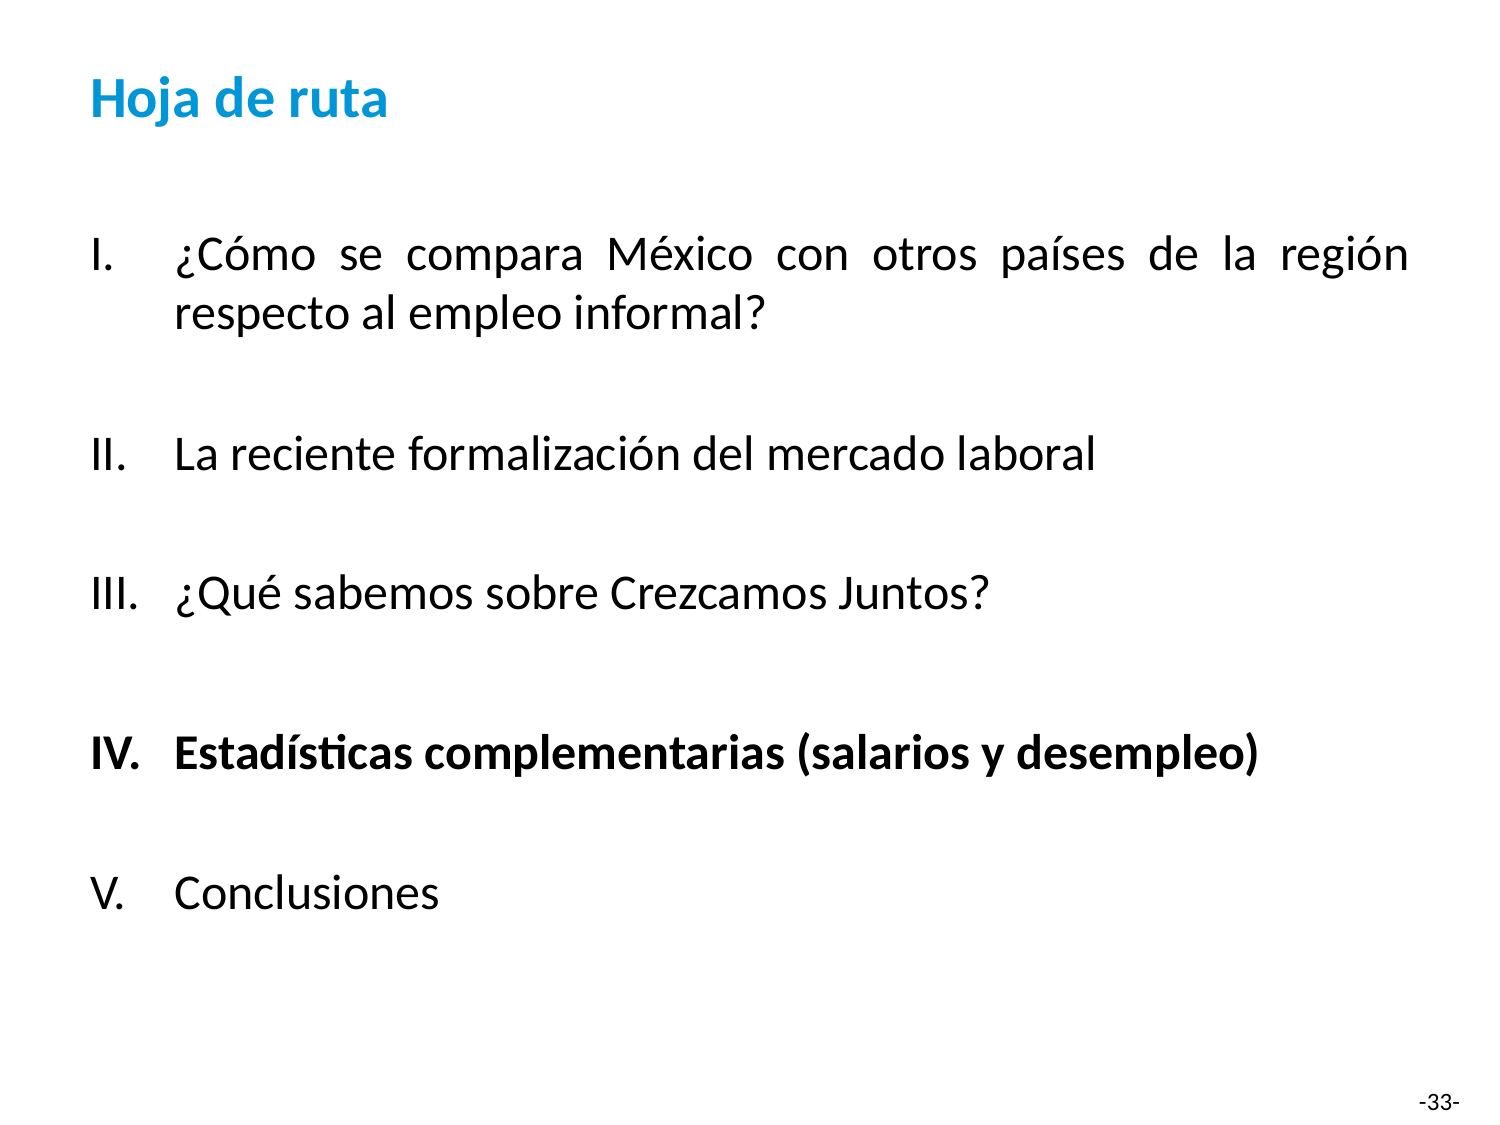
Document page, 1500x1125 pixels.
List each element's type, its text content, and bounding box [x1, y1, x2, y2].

list ¿Cómo se compara México con otros países de la región respecto al empleo informal? La reciente formalización del mercado laboral ¿Qué sabemos sobre Crezcamos Juntos? Estadísticas complementarias (salarios y desempleo) Conclusiones [75, 212, 1425, 993]
slide_number -33- [1125, 1077, 1475, 1125]
title Hoja de ruta [75, 0, 1425, 188]
